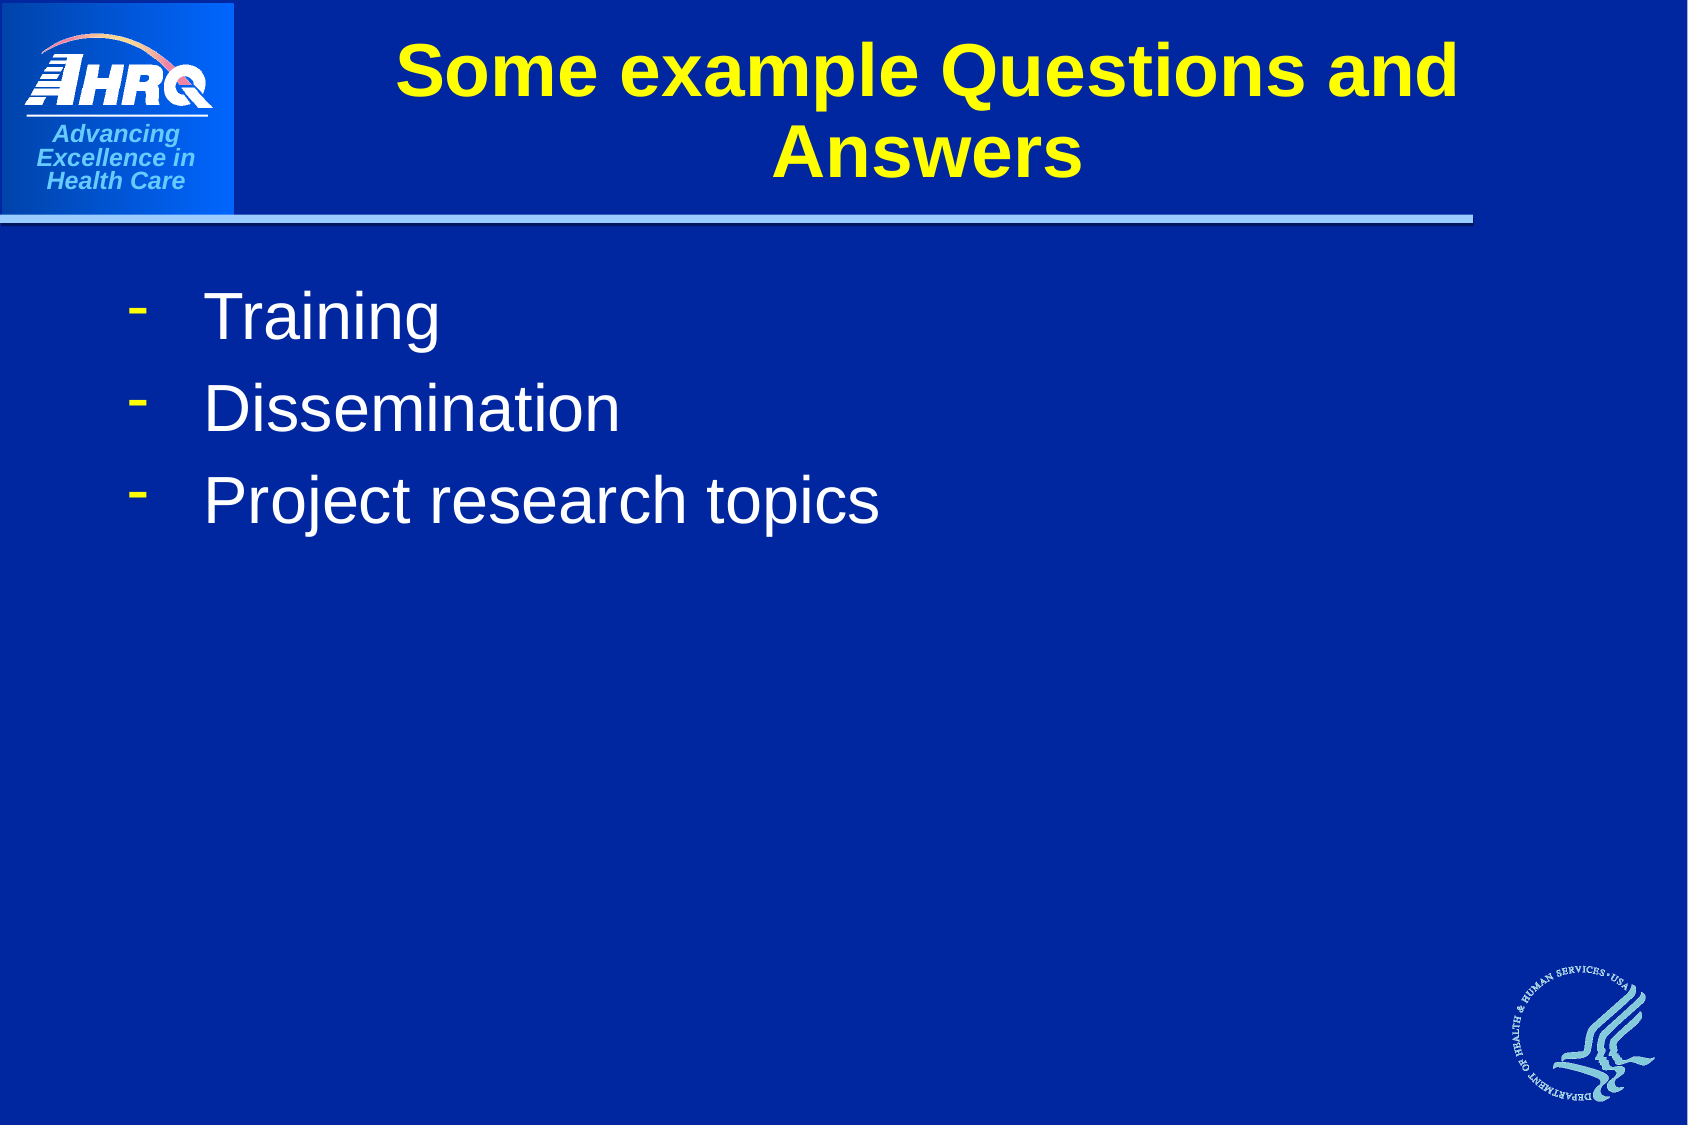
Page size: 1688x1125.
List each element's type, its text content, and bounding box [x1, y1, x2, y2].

picture [9, 12, 229, 133]
picture [1493, 950, 1670, 1123]
title Some example Questions and Answers [268, 56, 1588, 202]
list Training Dissemination Project research topics [111, 274, 1588, 751]
